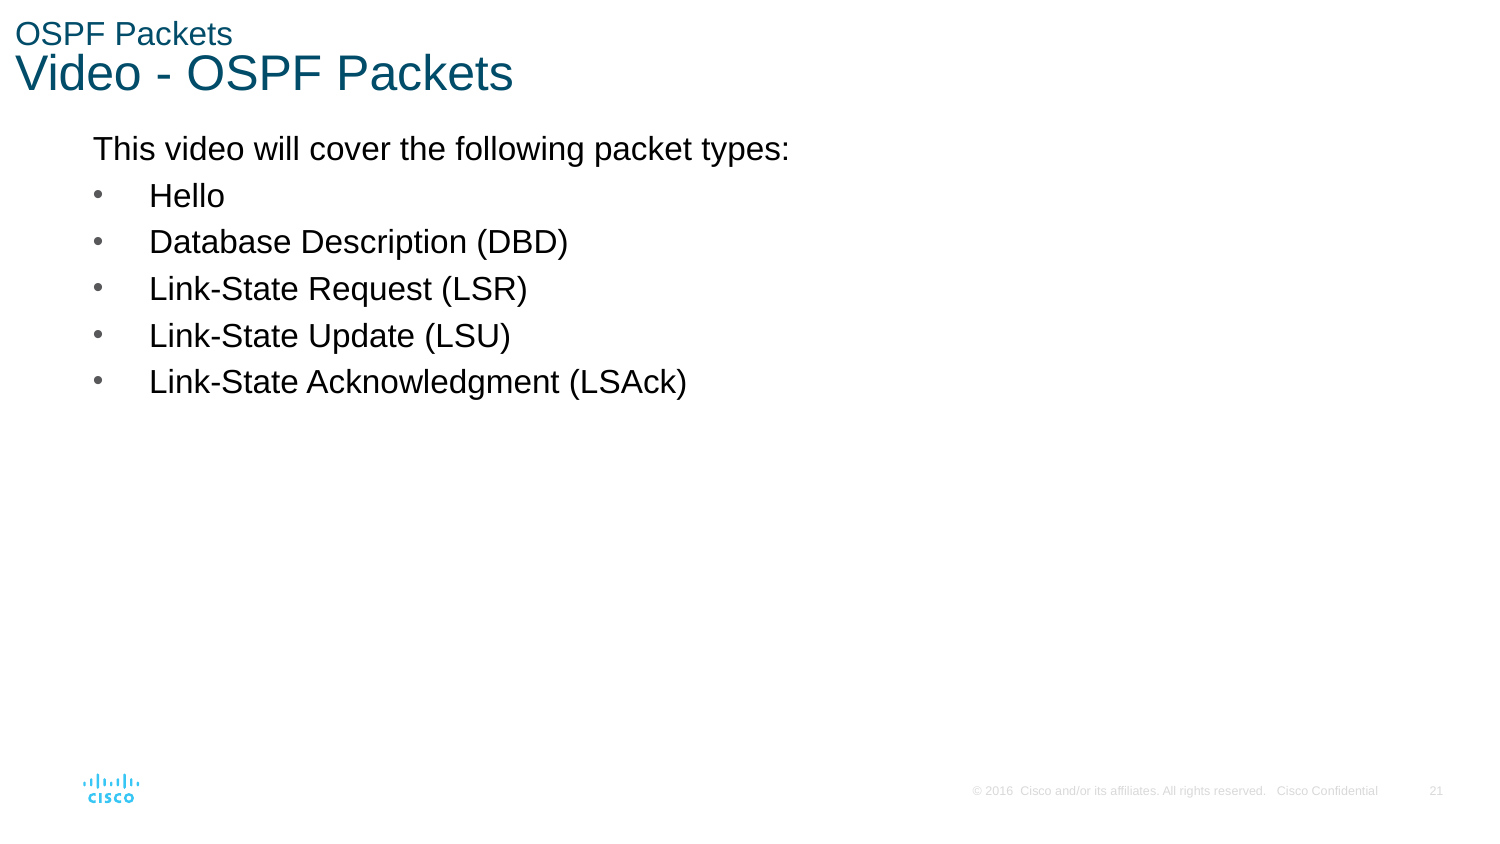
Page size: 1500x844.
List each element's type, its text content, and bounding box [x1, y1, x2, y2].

list This video will cover the following packet types: Hello Database Description (DBD) Link-State Request (LSR) Link-State Update (LSU) Link-State Acknowledgment (LSAck) [77, 120, 1437, 726]
title OSPF Packets Video - OSPF Packets [0, 0, 1369, 121]
